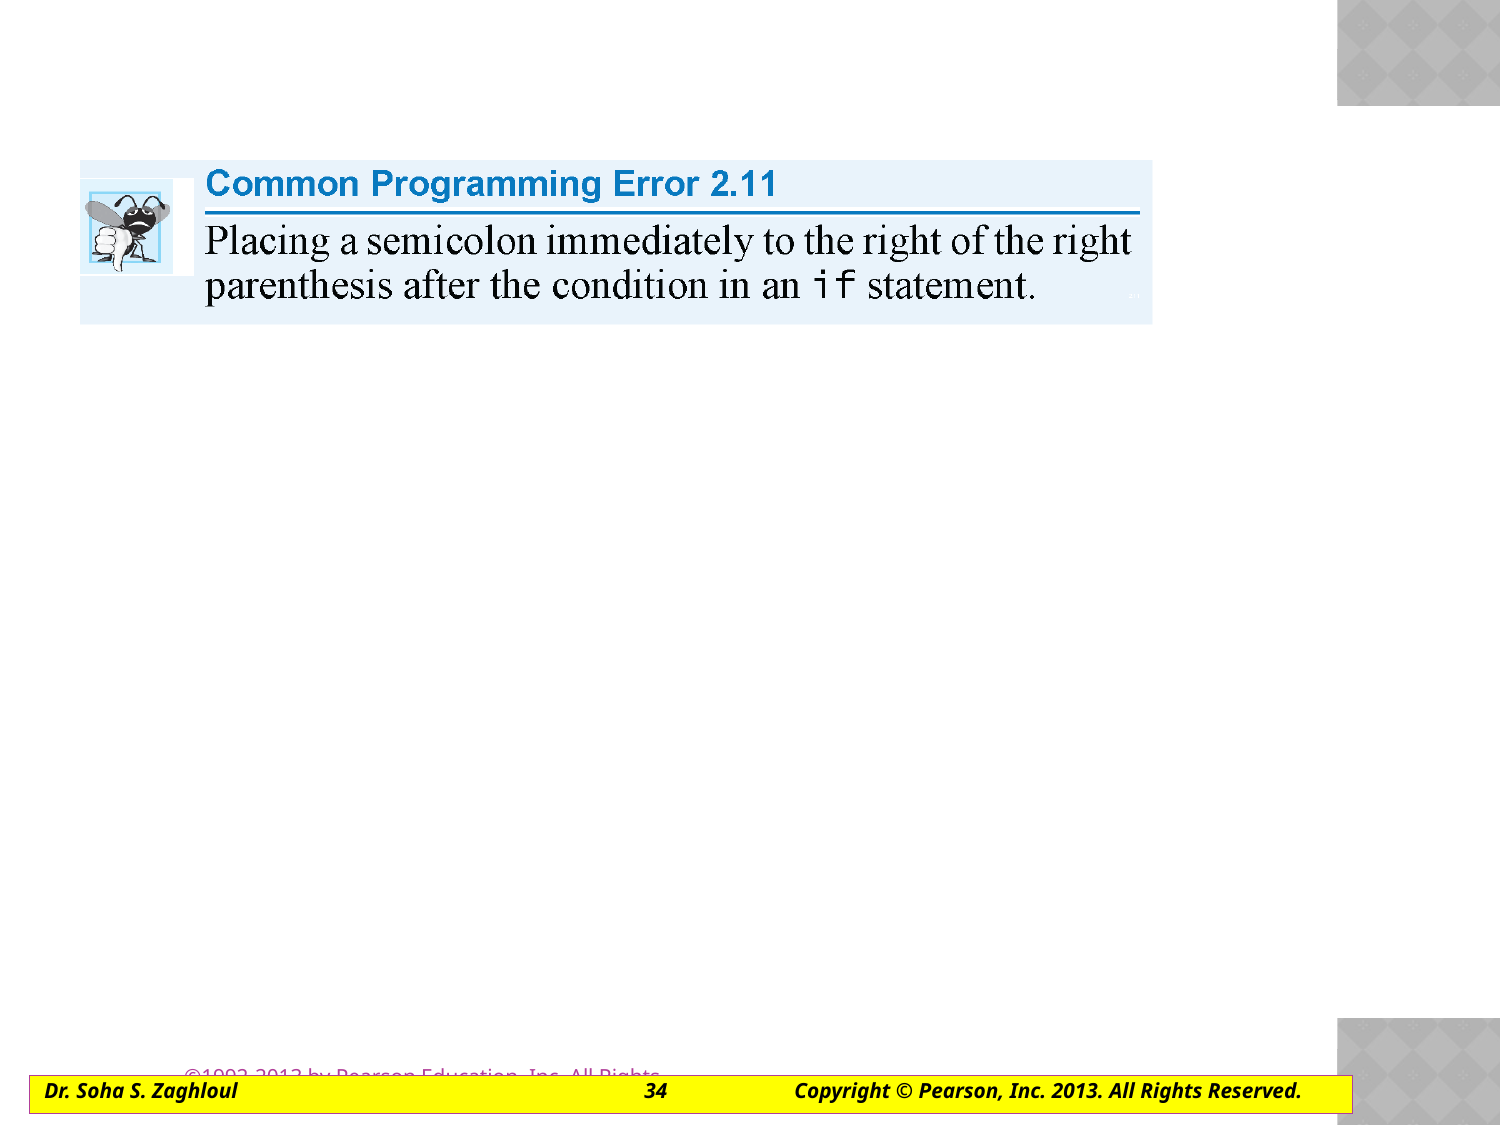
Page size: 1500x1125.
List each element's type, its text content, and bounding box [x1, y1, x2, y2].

picture [0, 106, 1500, 1019]
text_box Dr. Soha S. Zaghloul 34 Copyright © Pearson, Inc. 2013. All Rights Reserved. [29, 1075, 1353, 1114]
